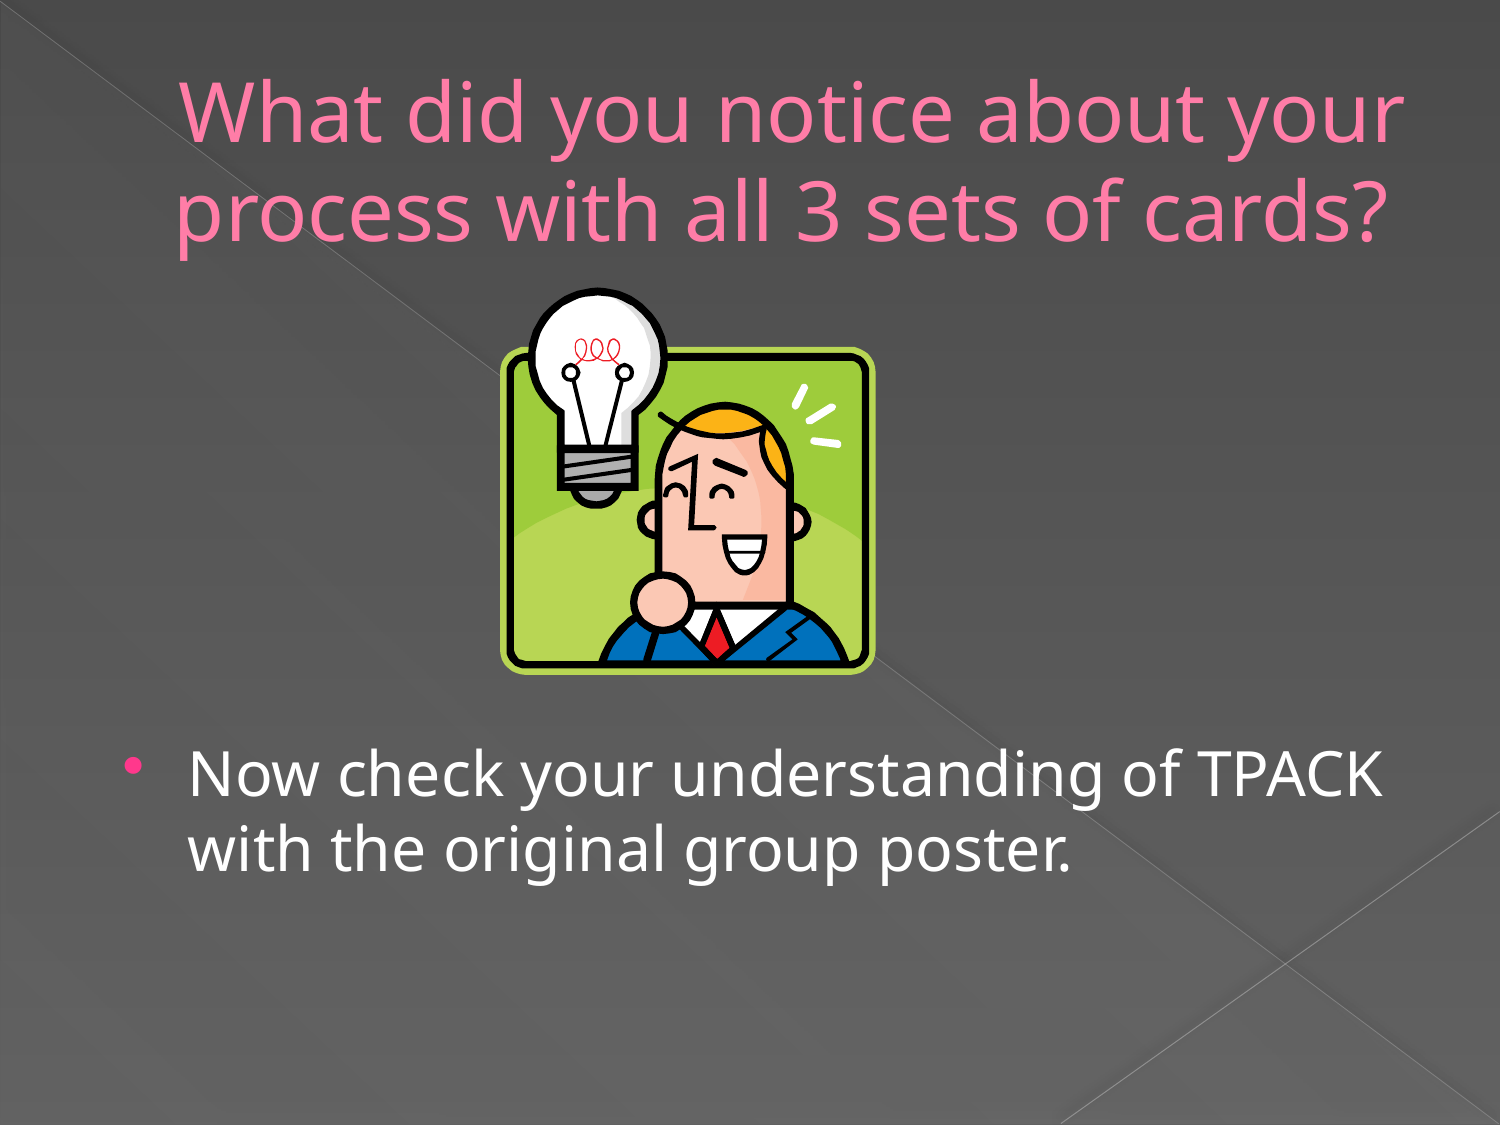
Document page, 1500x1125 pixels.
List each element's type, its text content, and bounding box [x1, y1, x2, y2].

picture [499, 287, 876, 676]
list Now check your understanding of TPACK with the original group poster. [99, 726, 1450, 993]
title What did you notice about your process with all 3 sets of cards? [75, 43, 1425, 274]
